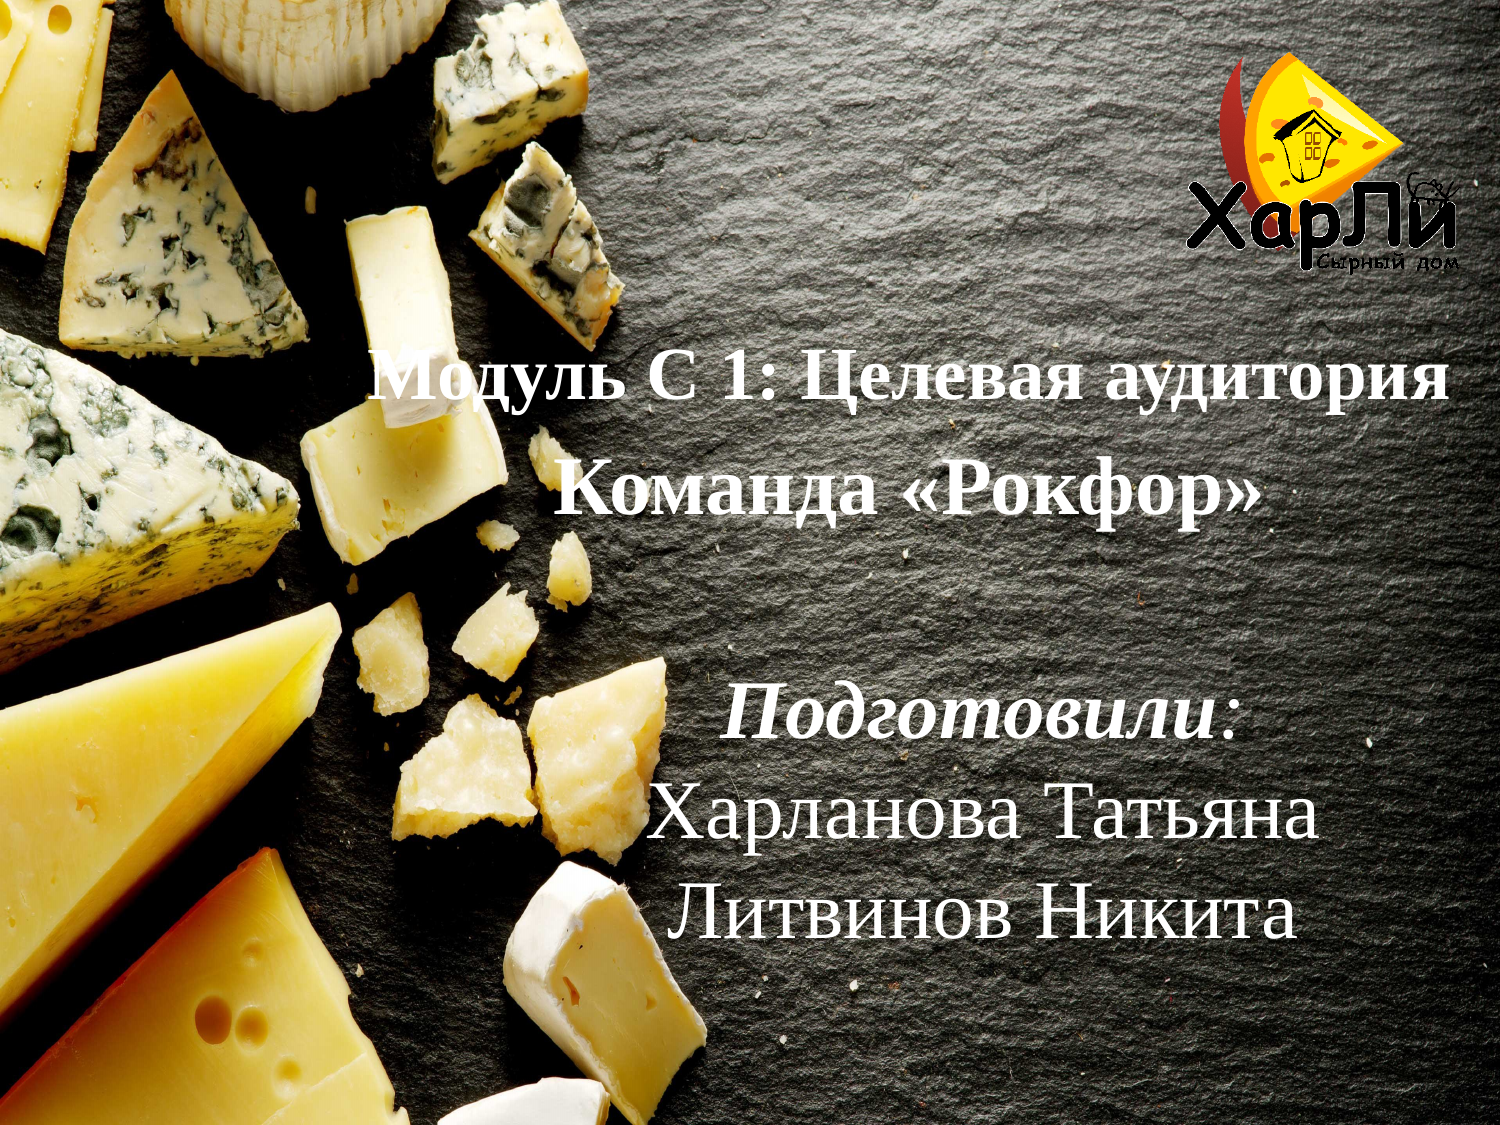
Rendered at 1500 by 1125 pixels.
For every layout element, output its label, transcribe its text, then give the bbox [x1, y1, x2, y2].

text_box Подготовили: Харланова Татьяна Литвинов Никита [608, 648, 1359, 963]
text_box Команда «Рокфор» [442, 423, 1376, 539]
text_box Модуль С 1: Целевая аудитория [318, 317, 1500, 423]
picture [0, 0, 1500, 1125]
